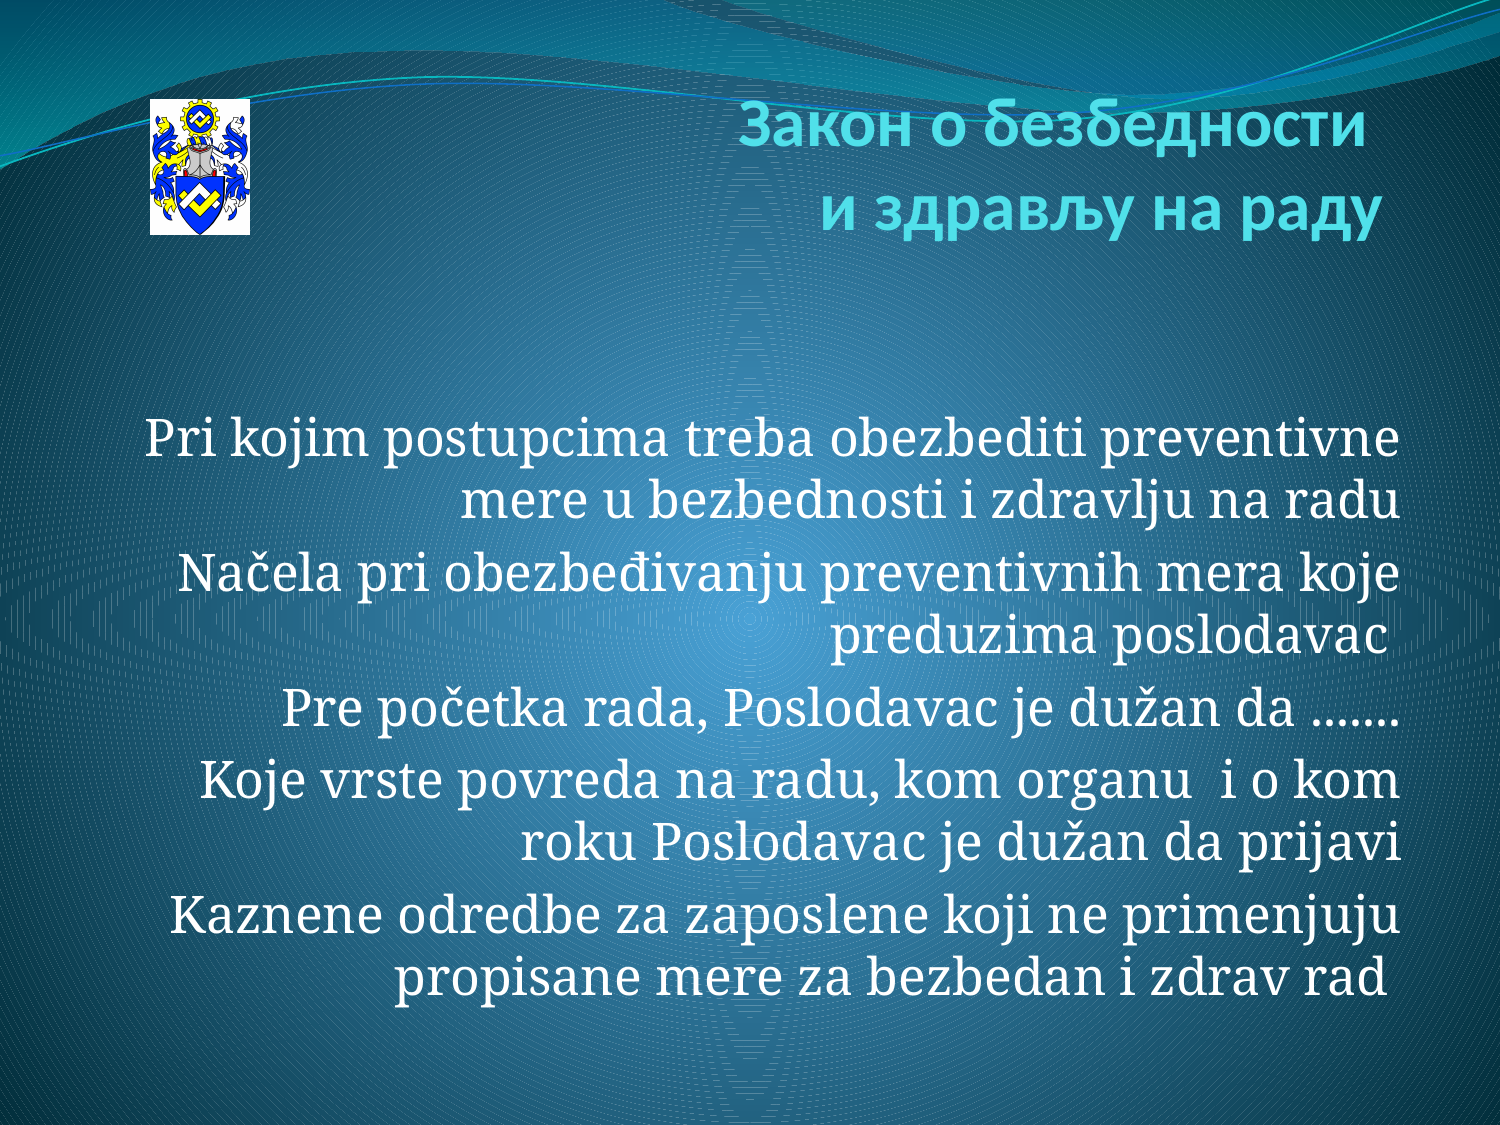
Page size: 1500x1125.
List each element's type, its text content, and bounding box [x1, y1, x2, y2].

title Закон о безбедности и здрављу на раду [112, 75, 1388, 313]
picture [149, 99, 251, 235]
subtitle Pri kojim postupcima treba obezbediti preventivne mere u bezbednosti i zdravlju na radu Načela pri obezbeđivanju preventivnih mera koje preduzima poslodavac Pre početka rada, Poslodavac je dužan da ....... Koje vrste povreda na radu, kom organu i o kom roku Poslodavac je dužan da prijavi Kaznene odredbe za zaposlene koji ne primenjuju propisane mere za bezbedan i zdrav rad [125, 324, 1413, 1063]
